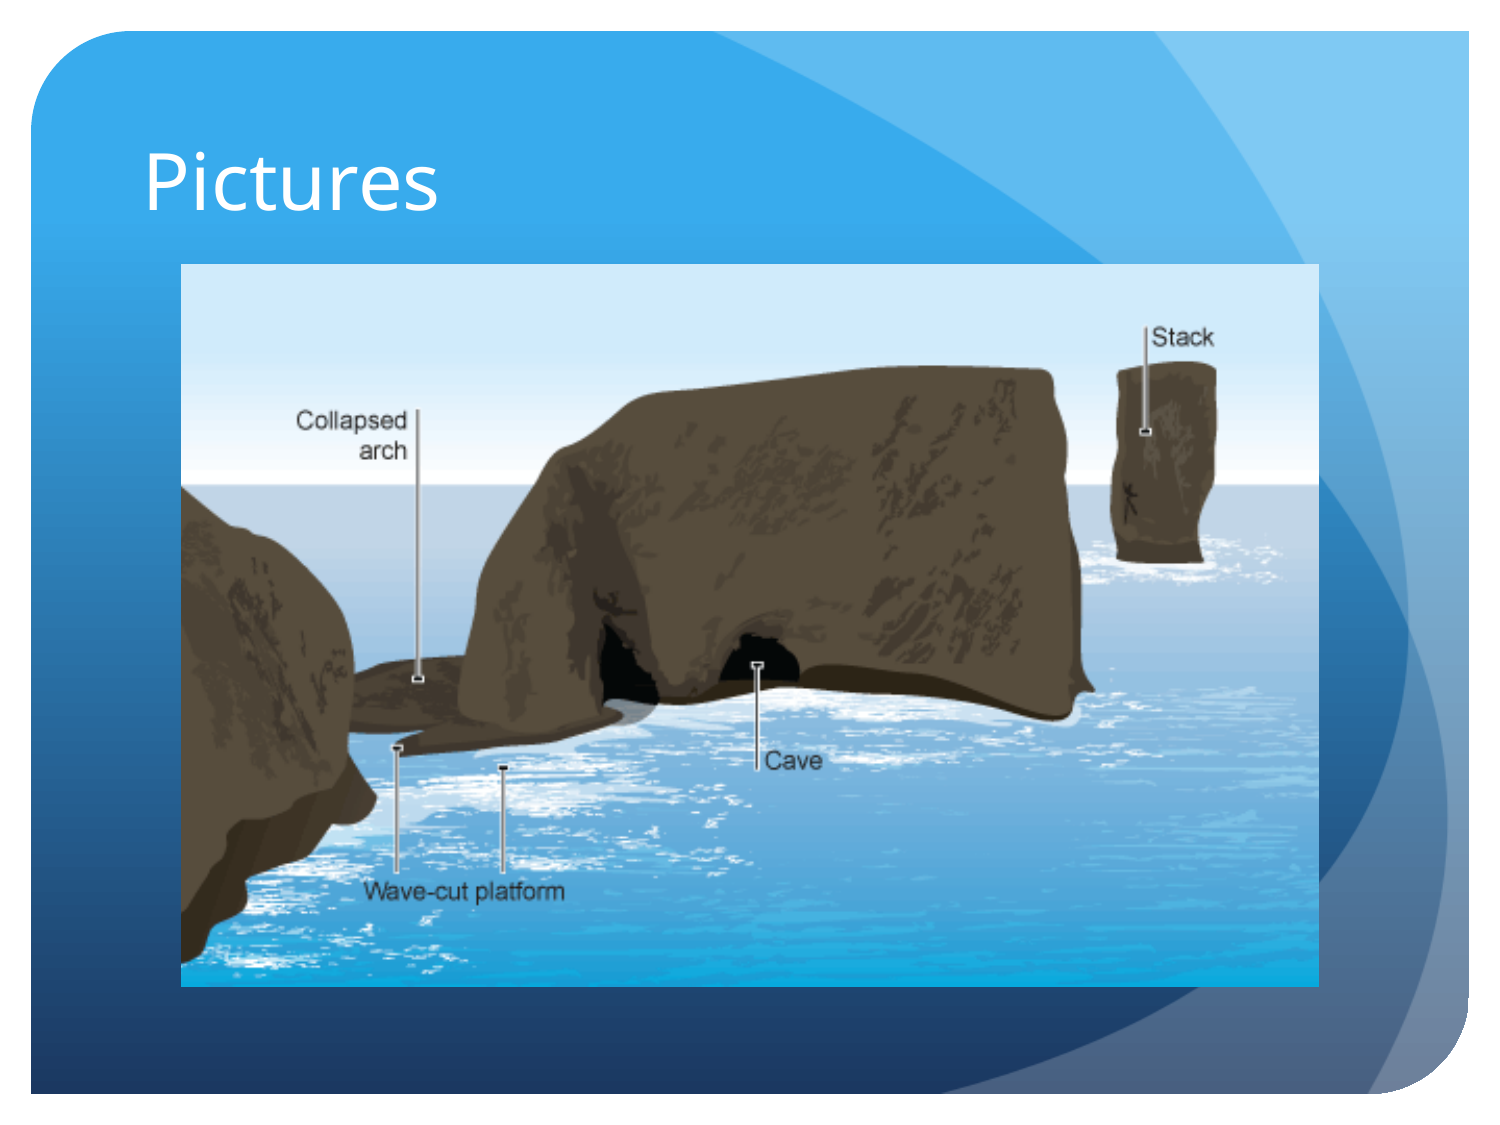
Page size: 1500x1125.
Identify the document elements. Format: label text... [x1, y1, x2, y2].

title Pictures [127, 62, 1372, 234]
picture [24, 30, 1473, 1094]
